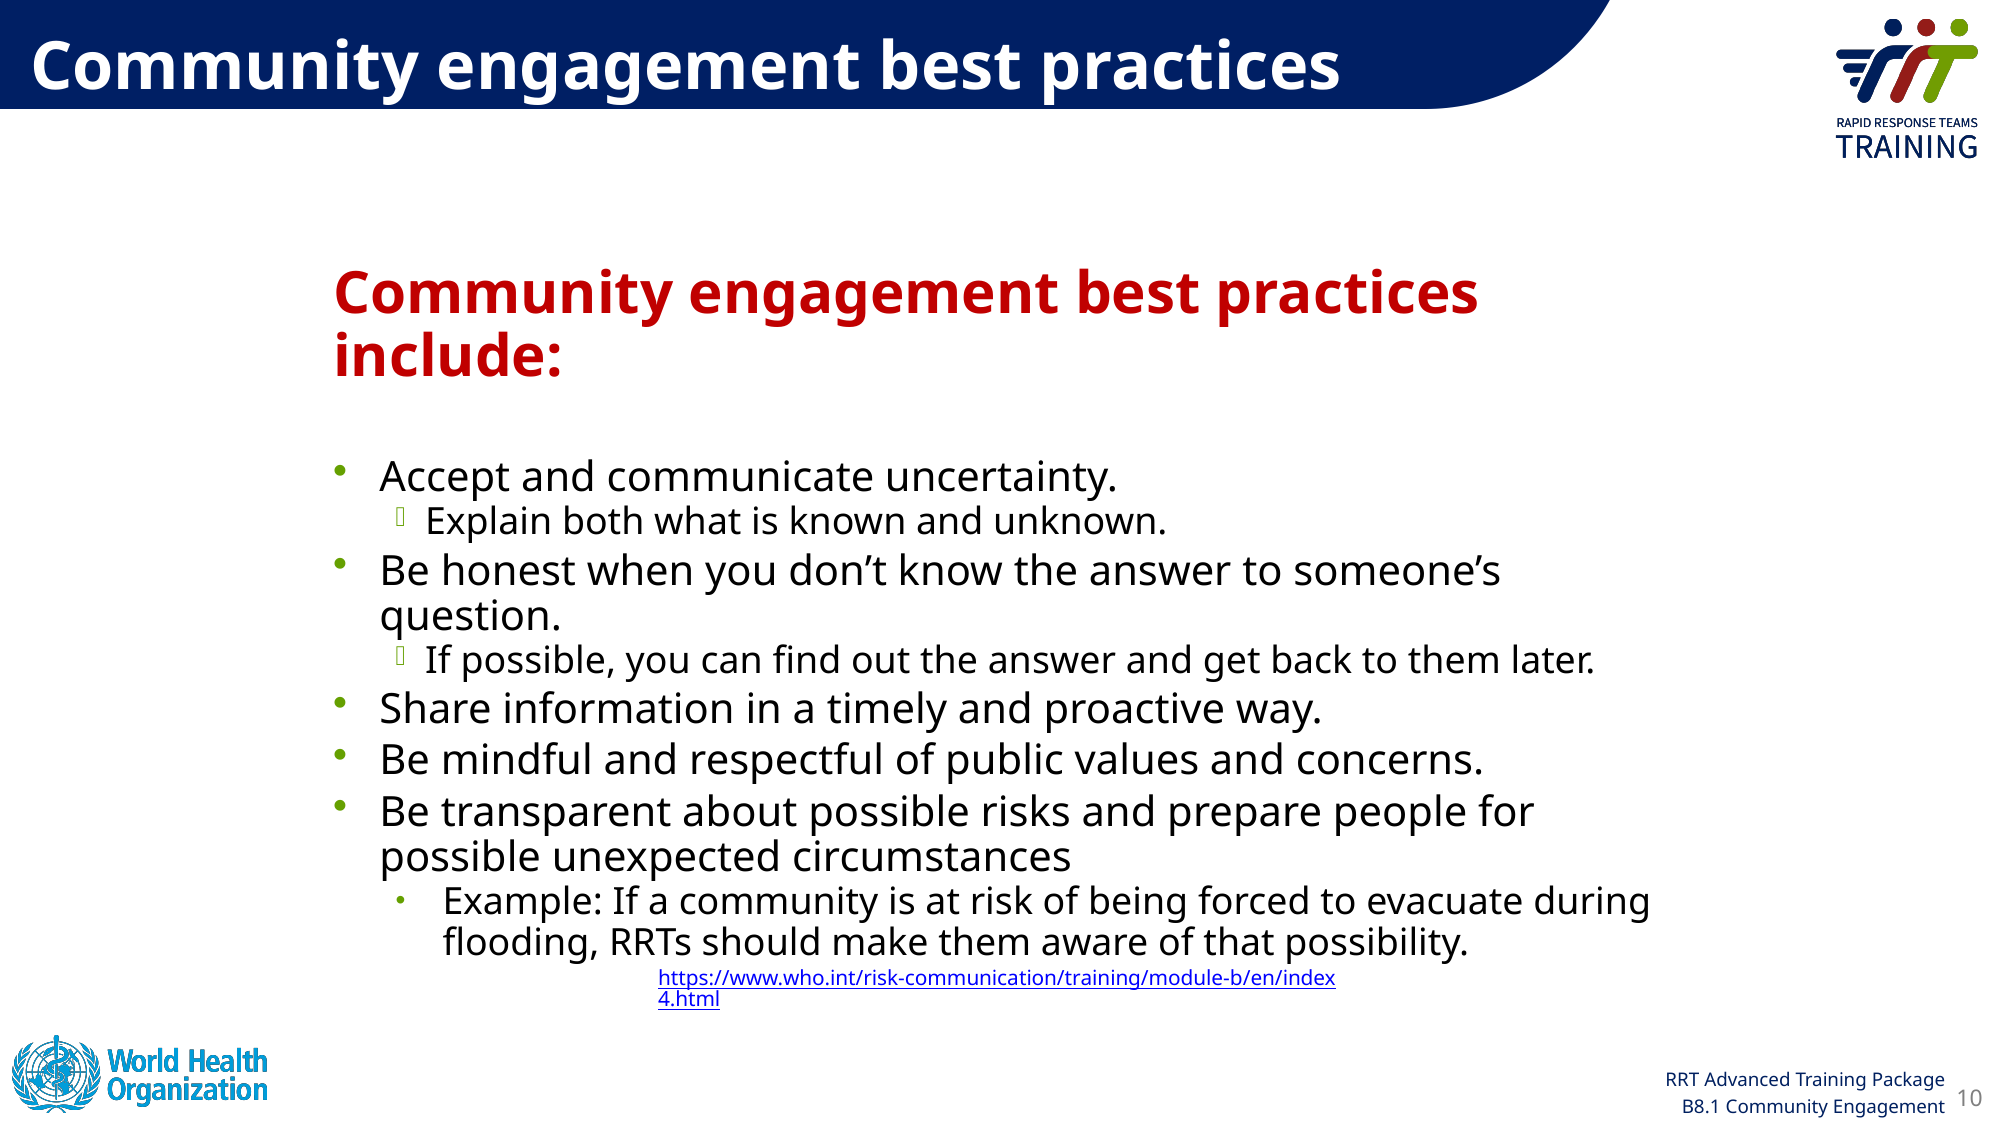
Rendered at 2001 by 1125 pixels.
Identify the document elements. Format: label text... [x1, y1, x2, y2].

picture [22, 1062, 26, 1077]
picture [59, 1035, 267, 1113]
picture [30, 1083, 37, 1091]
picture [40, 1062, 47, 1070]
text_box Community engagement best practices [22, 15, 1490, 122]
picture [0, 0, 1636, 109]
picture [36, 1088, 78, 1105]
picture [46, 1056, 54, 1062]
picture [12, 1035, 54, 1068]
picture [1835, 19, 1978, 167]
picture [12, 1083, 48, 1113]
list Community engagement best practices include: Accept and communicate uncertainty. Explain both what is known and unknown. Be honest when you don’t know the answer to someone’s question. If possible, you can find out the answer and get back to them later. Share information in a timely and proactive way. Be mindful and respectful of public values and concerns. Be transparent about possible risks and prepare people for possible unexpected circumstances Example: If a community is at risk of being forced to evacuate during flooding, RRTs should make them aware of that possibility. [325, 254, 1675, 870]
picture [71, 1053, 90, 1091]
picture [50, 1108, 62, 1113]
text_box https://www.who.int/risk-communication/training/module-b/en/index4.html [650, 957, 1350, 1001]
picture [24, 1054, 36, 1087]
picture [34, 1054, 43, 1078]
